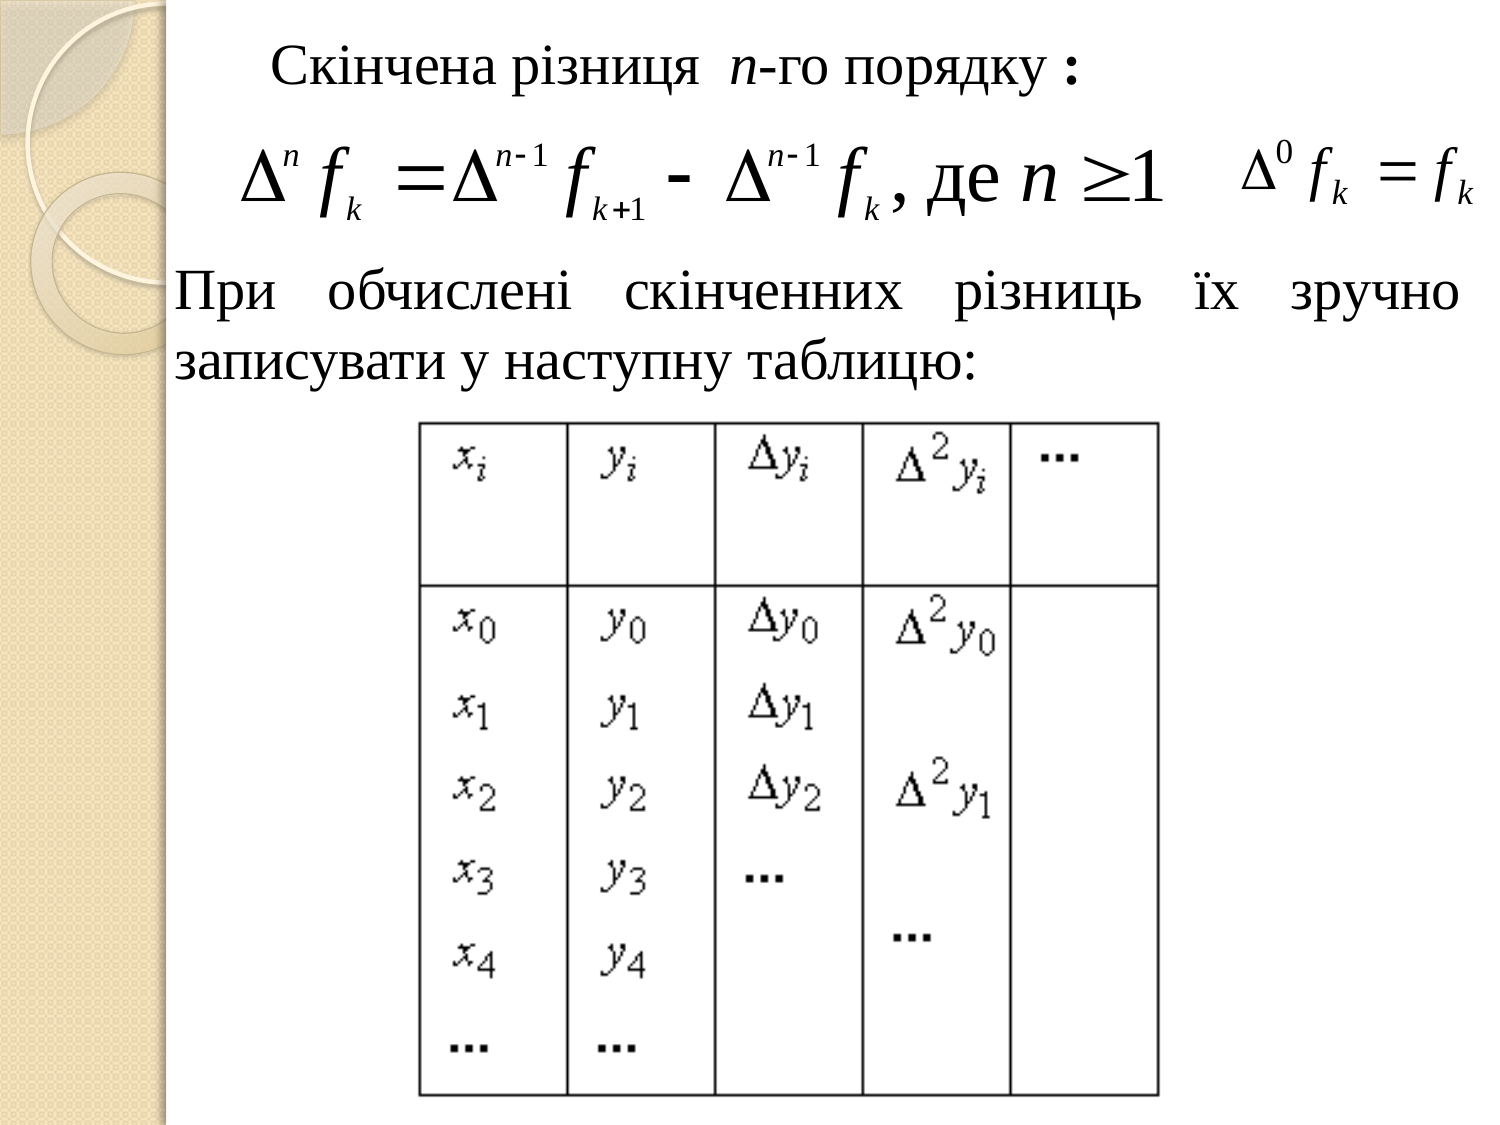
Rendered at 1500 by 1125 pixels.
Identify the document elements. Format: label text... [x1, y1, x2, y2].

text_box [230, 128, 1170, 236]
picture [407, 413, 1170, 1108]
text_box При обчислені скінченних різниць їх зручно записувати у наступну таблицю: [159, 243, 1477, 399]
text_box Скінчена різниця n-го порядку : [255, 19, 1097, 104]
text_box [1231, 125, 1489, 221]
